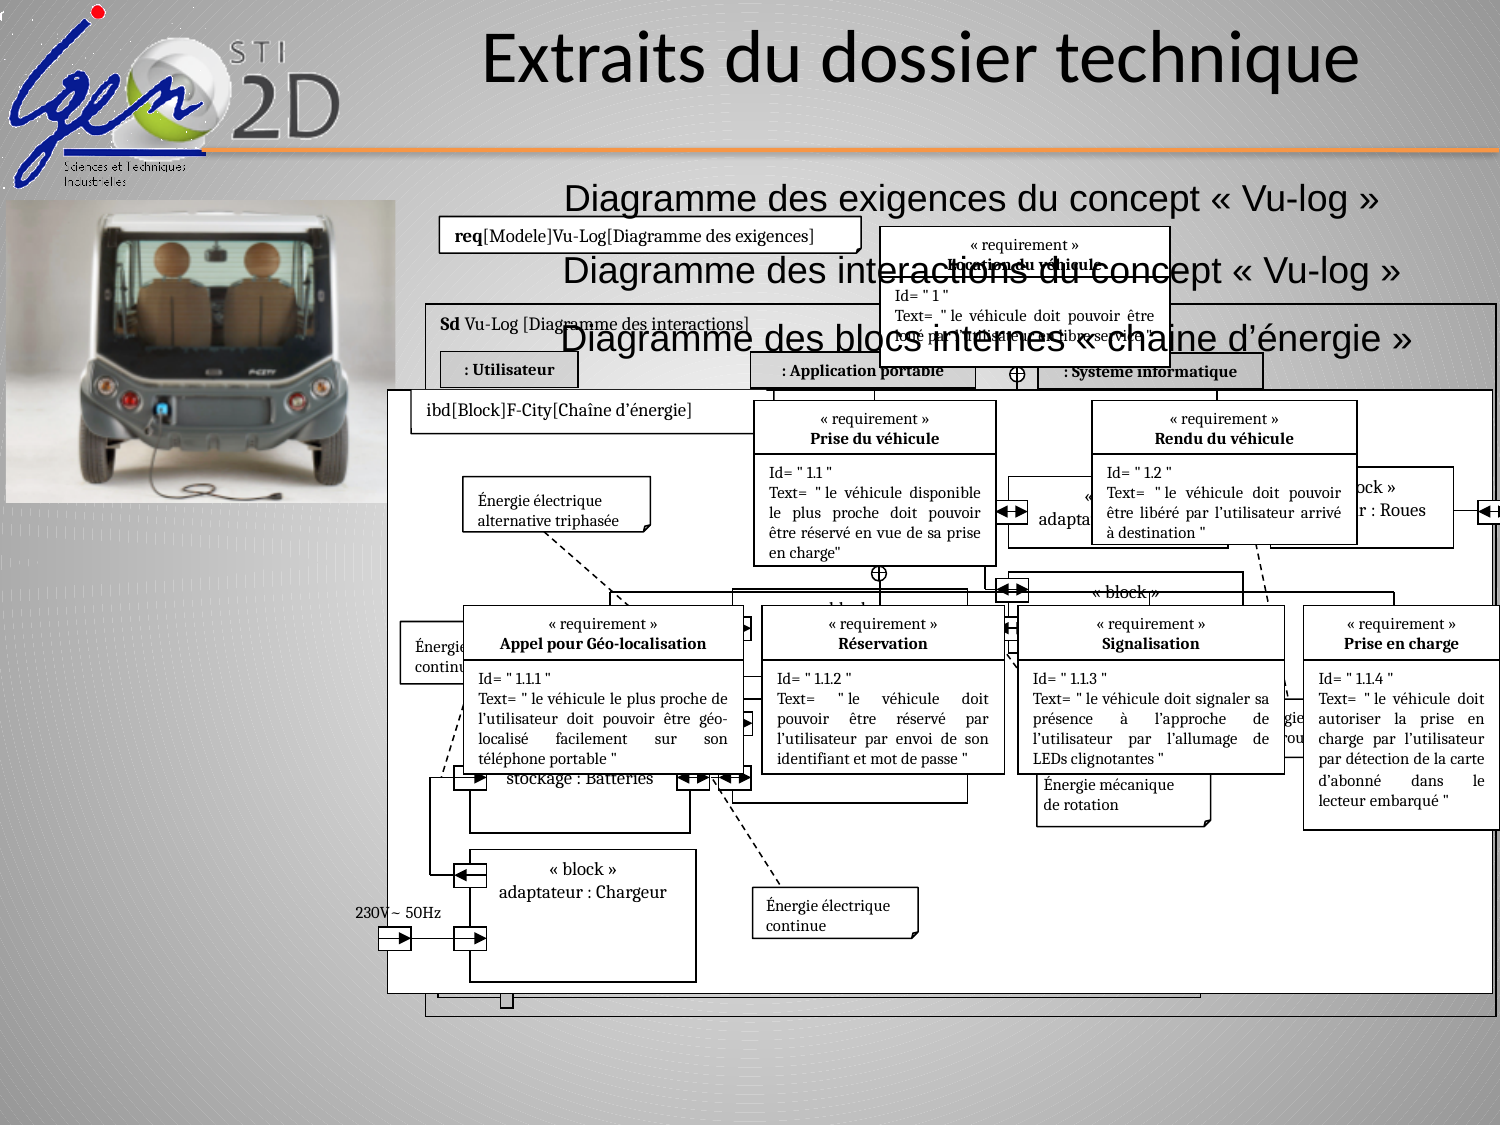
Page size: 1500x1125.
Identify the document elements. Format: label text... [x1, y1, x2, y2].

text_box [439, 216, 1500, 830]
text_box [425, 1001, 1497, 1017]
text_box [340, 389, 1500, 994]
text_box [425, 303, 434, 388]
picture [5, 200, 396, 503]
text_box Diagramme des exigences du concept « Vu-log » [549, 166, 1440, 214]
title Extraits du dossier technique [342, 0, 1500, 150]
picture [0, 4, 343, 192]
picture [197, 147, 204, 159]
